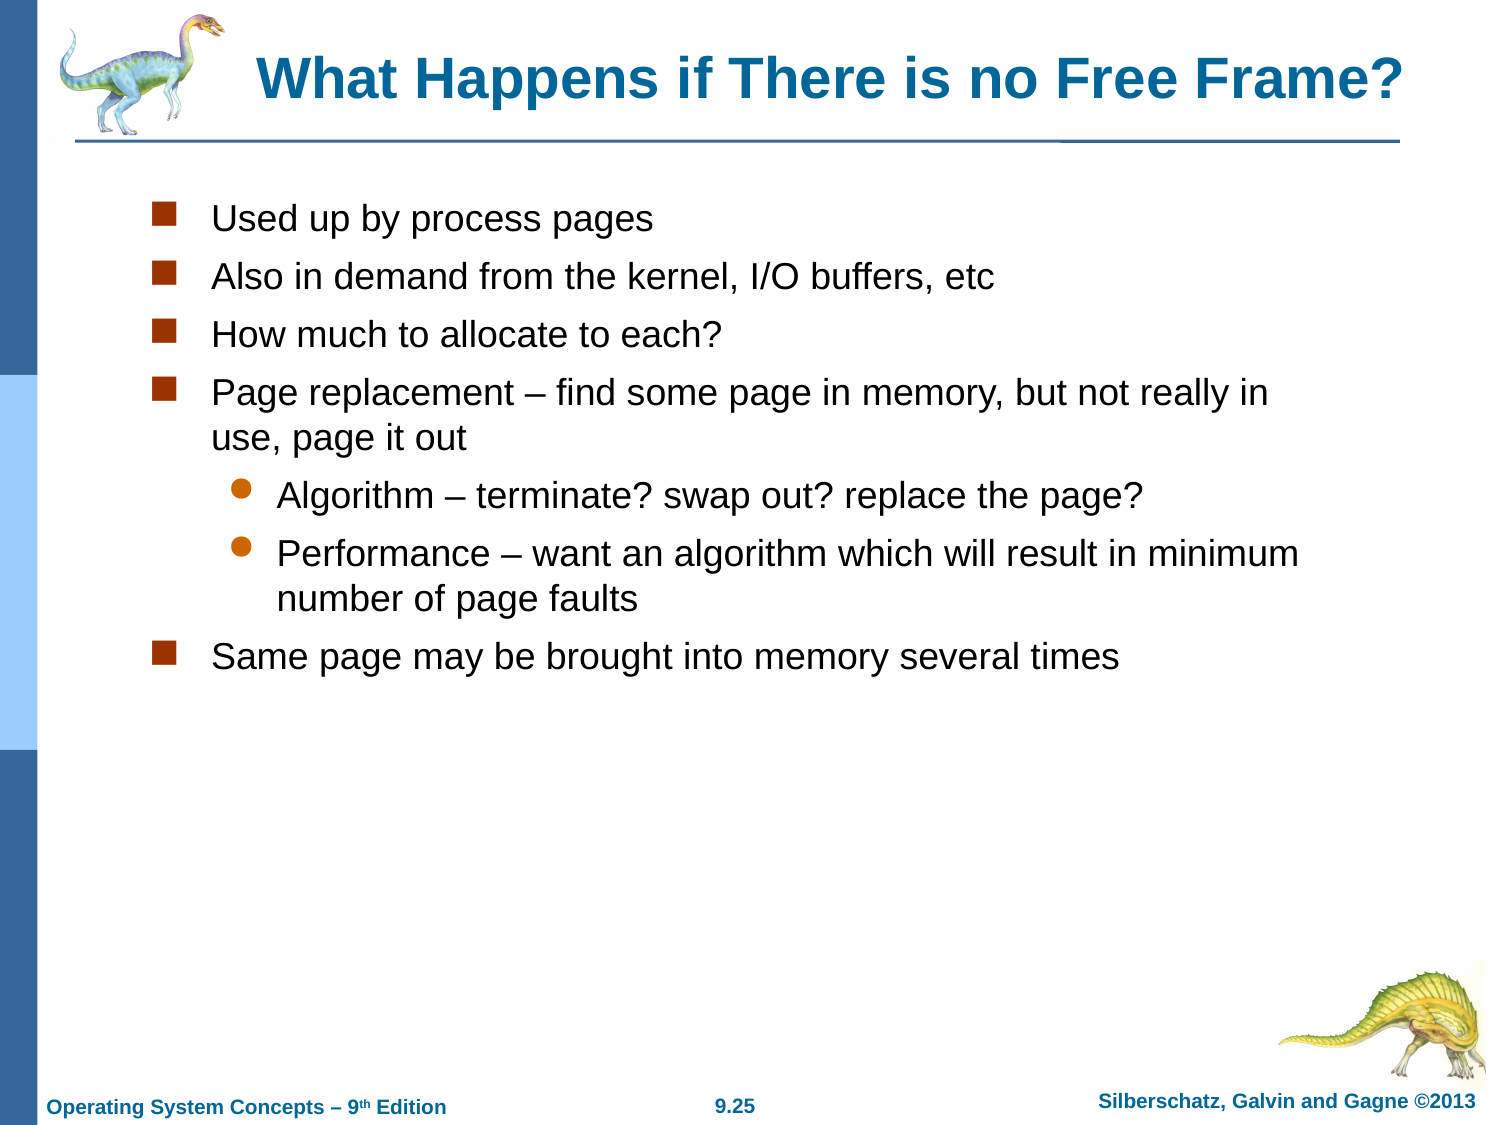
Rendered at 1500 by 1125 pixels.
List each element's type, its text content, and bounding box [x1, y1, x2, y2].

picture [46, 0, 243, 149]
title What Happens if There is no Free Frame? [185, 23, 1477, 119]
picture [1275, 959, 1486, 1090]
list Used up by process pages Also in demand from the kernel, I/O buffers, etc How much to allocate to each? Page replacement – find some page in memory, but not really in use, page it out Algorithm – terminate? swap out? replace the page? Performance – want an algorithm which will result in minimum number of page faults Same page may be brought into memory several times [139, 185, 1338, 927]
